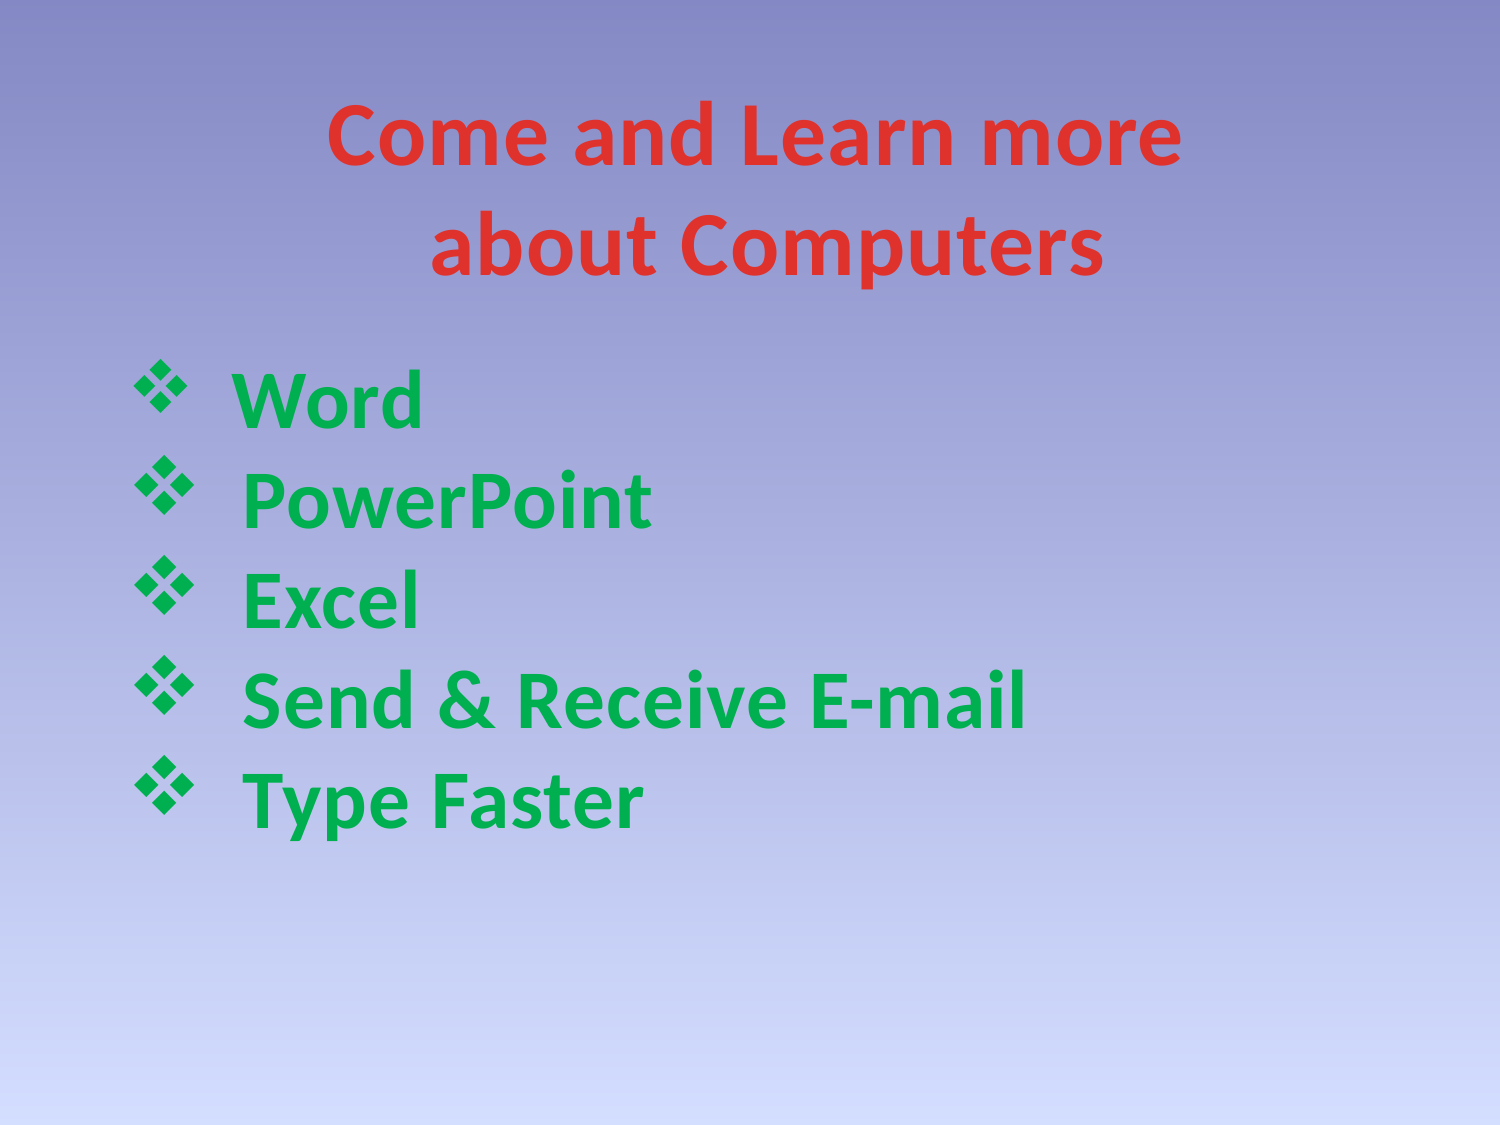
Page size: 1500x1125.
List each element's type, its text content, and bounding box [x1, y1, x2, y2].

text_box Word PowerPoint Excel Send & Receive E-mail Type Faster [112, 338, 1223, 853]
text_box Come and Learn more about Computers [289, 66, 1247, 302]
